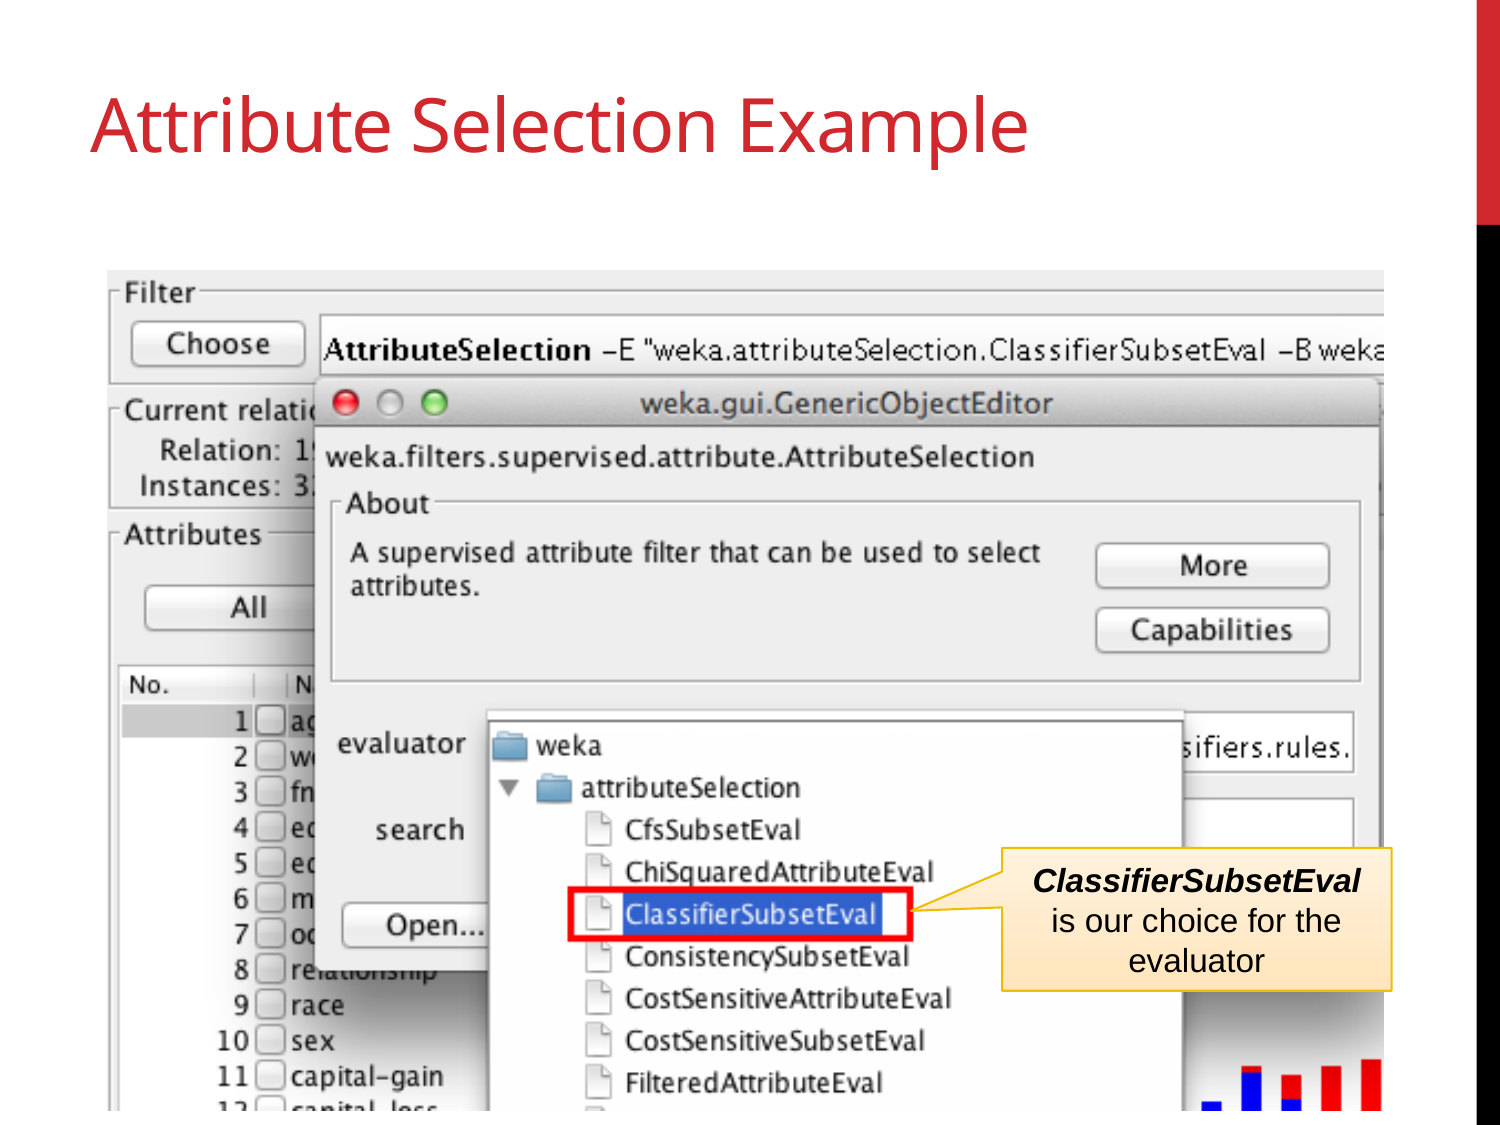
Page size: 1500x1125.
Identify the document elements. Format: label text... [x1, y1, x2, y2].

title Attribute Selection Example [75, 25, 1325, 175]
picture [106, 270, 1384, 1111]
